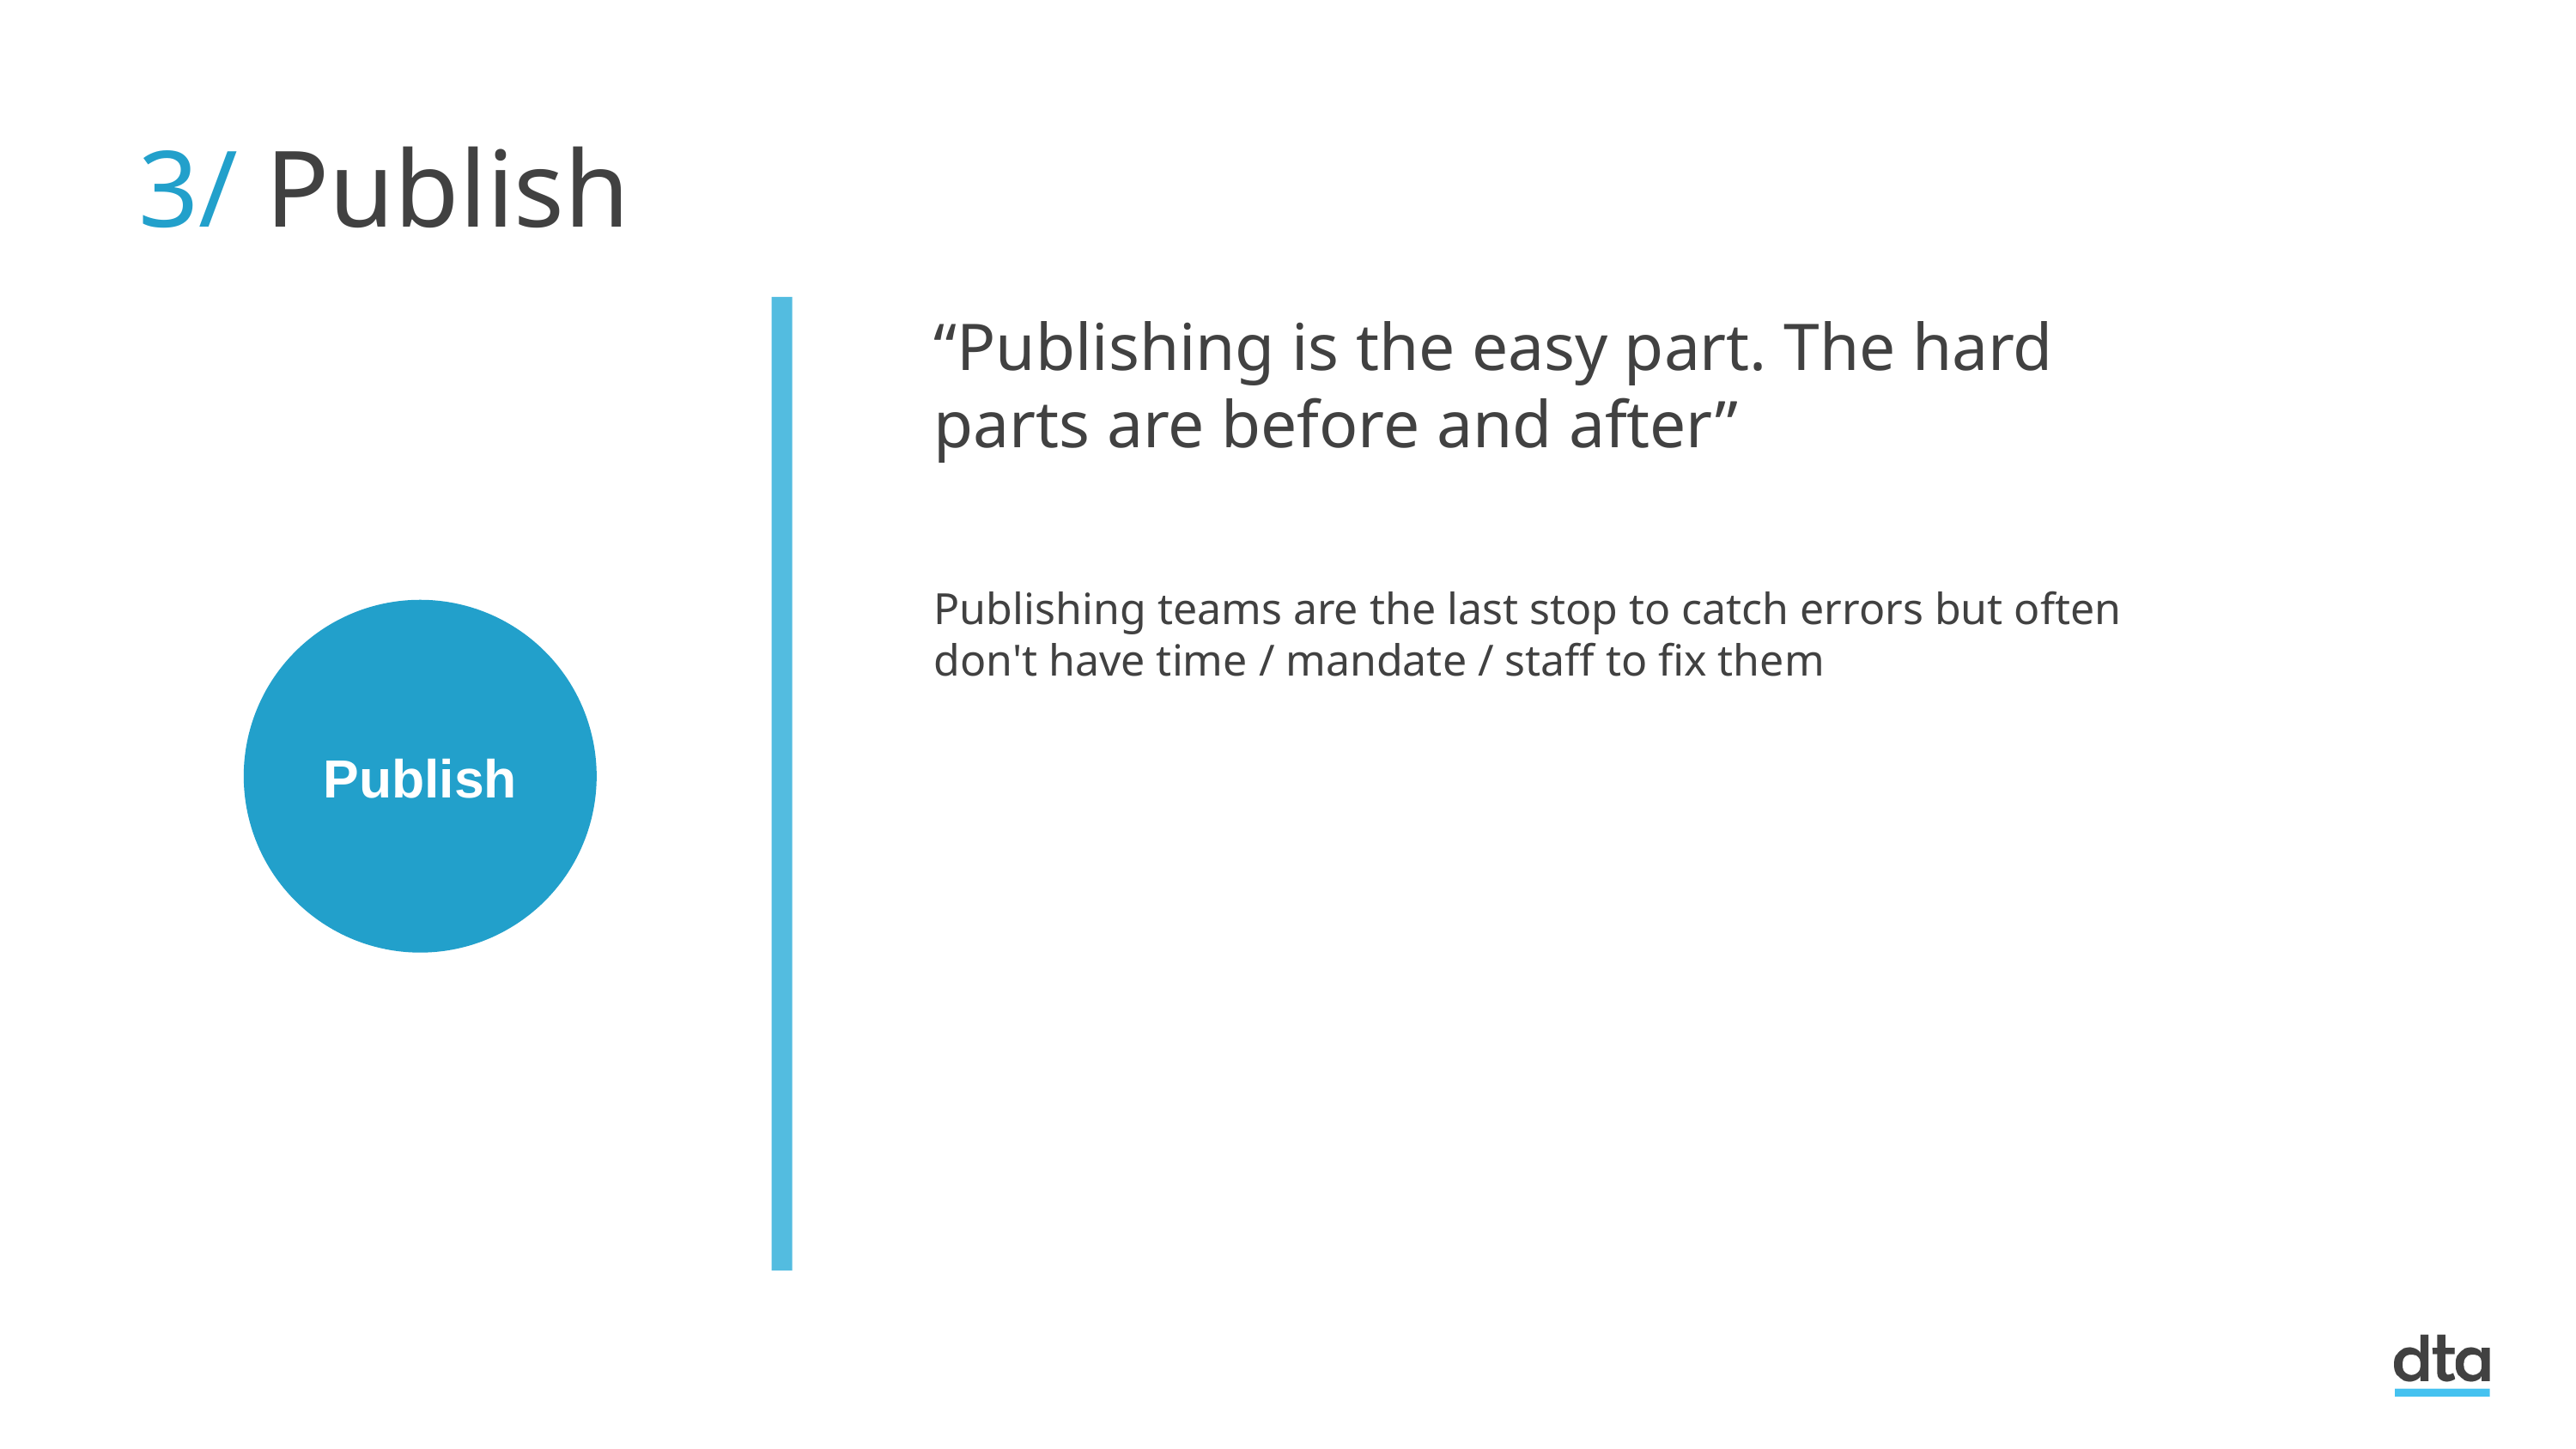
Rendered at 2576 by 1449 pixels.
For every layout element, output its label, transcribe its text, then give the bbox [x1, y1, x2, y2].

text_box [256, 599, 585, 712]
text_box [255, 840, 585, 953]
text_box Publishing teams are the last stop to catch errors but often don't have time / mandate / staff to fix them [928, 576, 2134, 773]
picture [2394, 1334, 2490, 1397]
text_box “Publishing is the easy part. The hard parts are before and after” [928, 300, 2166, 585]
text_box 3/ Publish [133, 116, 1701, 259]
text_box [771, 296, 793, 1271]
text_box Publish [243, 712, 597, 840]
